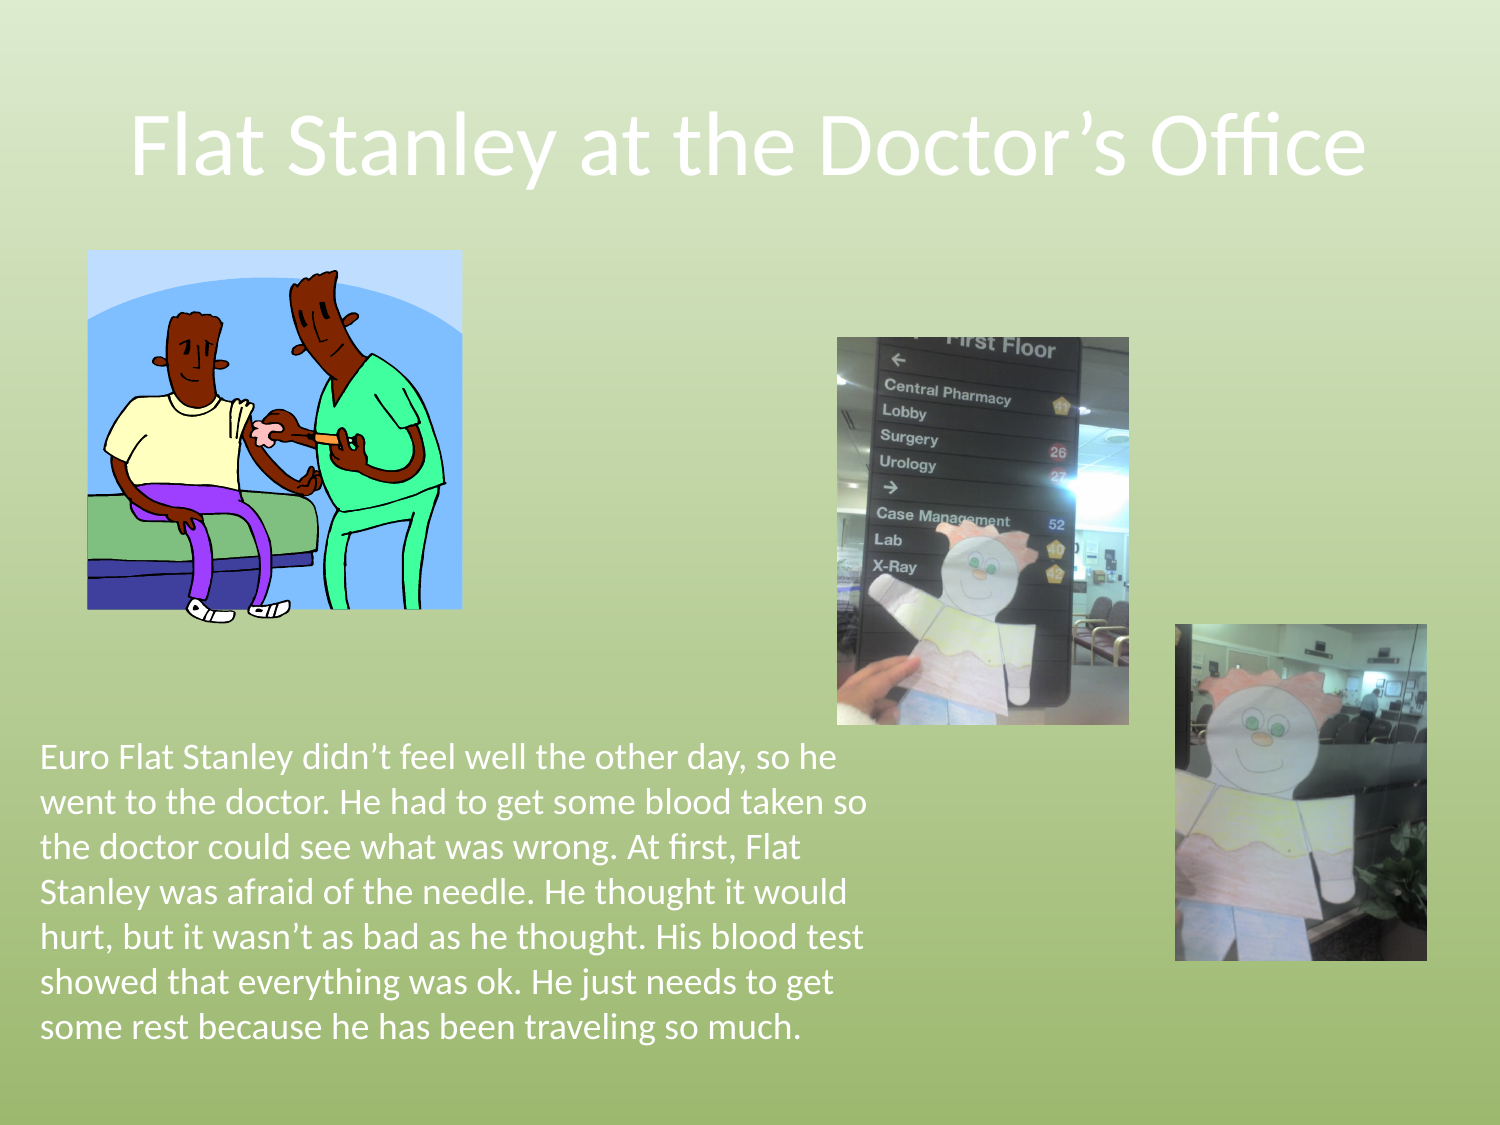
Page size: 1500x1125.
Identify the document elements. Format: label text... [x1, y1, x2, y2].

title Flat Stanley at the Doctor’s Office [75, 45, 1425, 233]
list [837, 336, 1129, 726]
text_box Euro Flat Stanley didn’t feel well the other day, so he went to the doctor. He had to get some blood taken so the doctor could see what was wrong. At first, Flat Stanley was afraid of the needle. He thought it would hurt, but it wasn’t as bad as he thought. His blood test showed that everything was ok. He just needs to get some rest because he has been traveling so much. [24, 724, 900, 1055]
picture [1174, 624, 1427, 961]
picture [87, 249, 463, 626]
